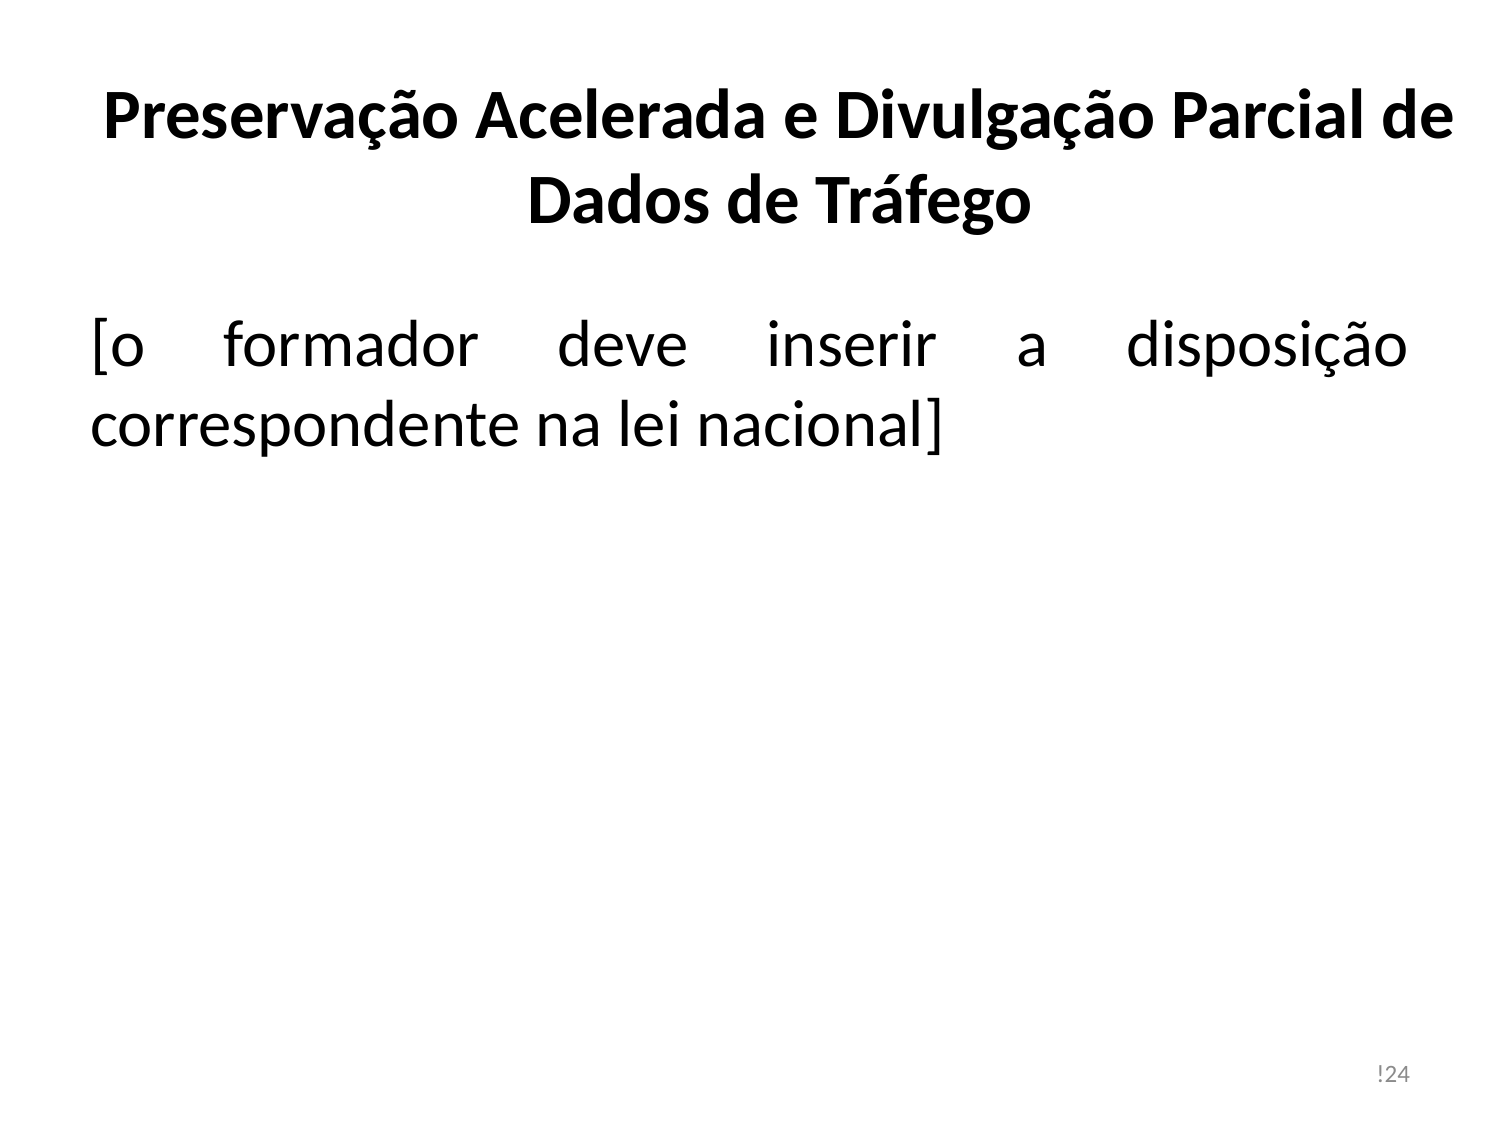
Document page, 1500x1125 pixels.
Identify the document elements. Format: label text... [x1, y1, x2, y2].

list [o formador deve inserir a disposição correspondente na lei nacional] [75, 291, 1425, 1067]
title Preservação Acelerada e Divulgação Parcial de Dados de Tráfego [75, 60, 1486, 247]
slide_number !24 [1074, 1042, 1425, 1103]
